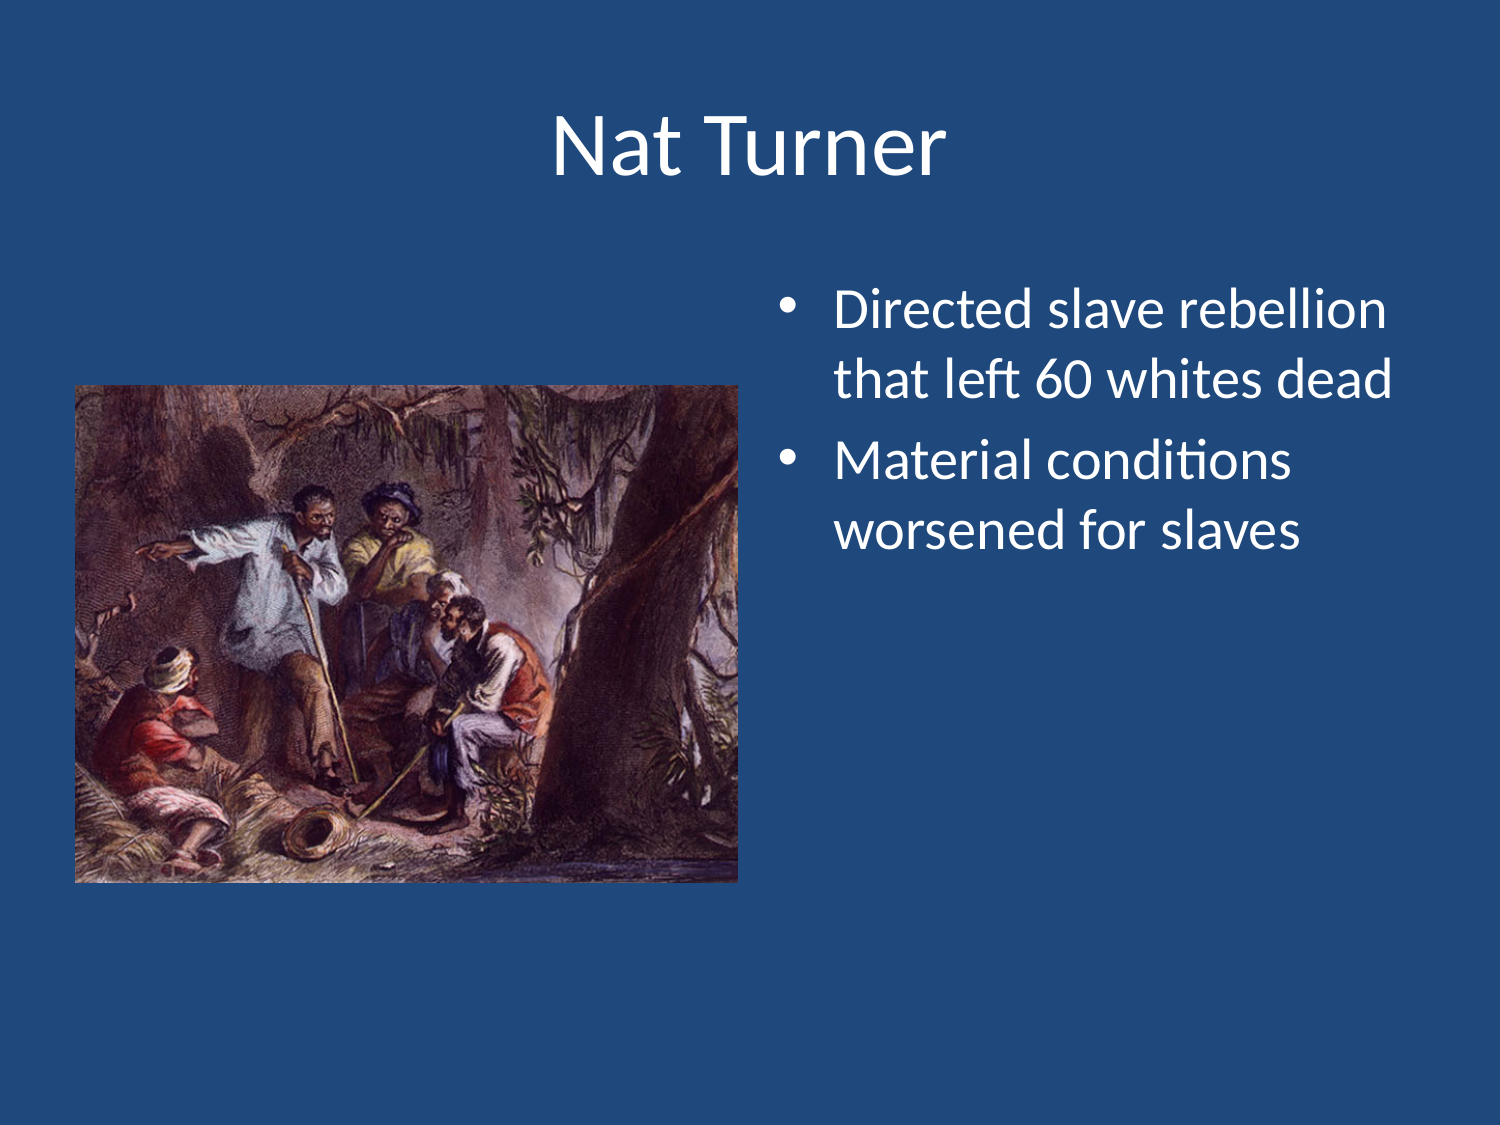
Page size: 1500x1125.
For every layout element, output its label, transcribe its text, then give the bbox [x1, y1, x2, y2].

title Nat Turner [75, 45, 1425, 233]
list Directed slave rebellion that left 60 whites dead Material conditions worsened for slaves [762, 262, 1425, 1005]
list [74, 262, 738, 1006]
